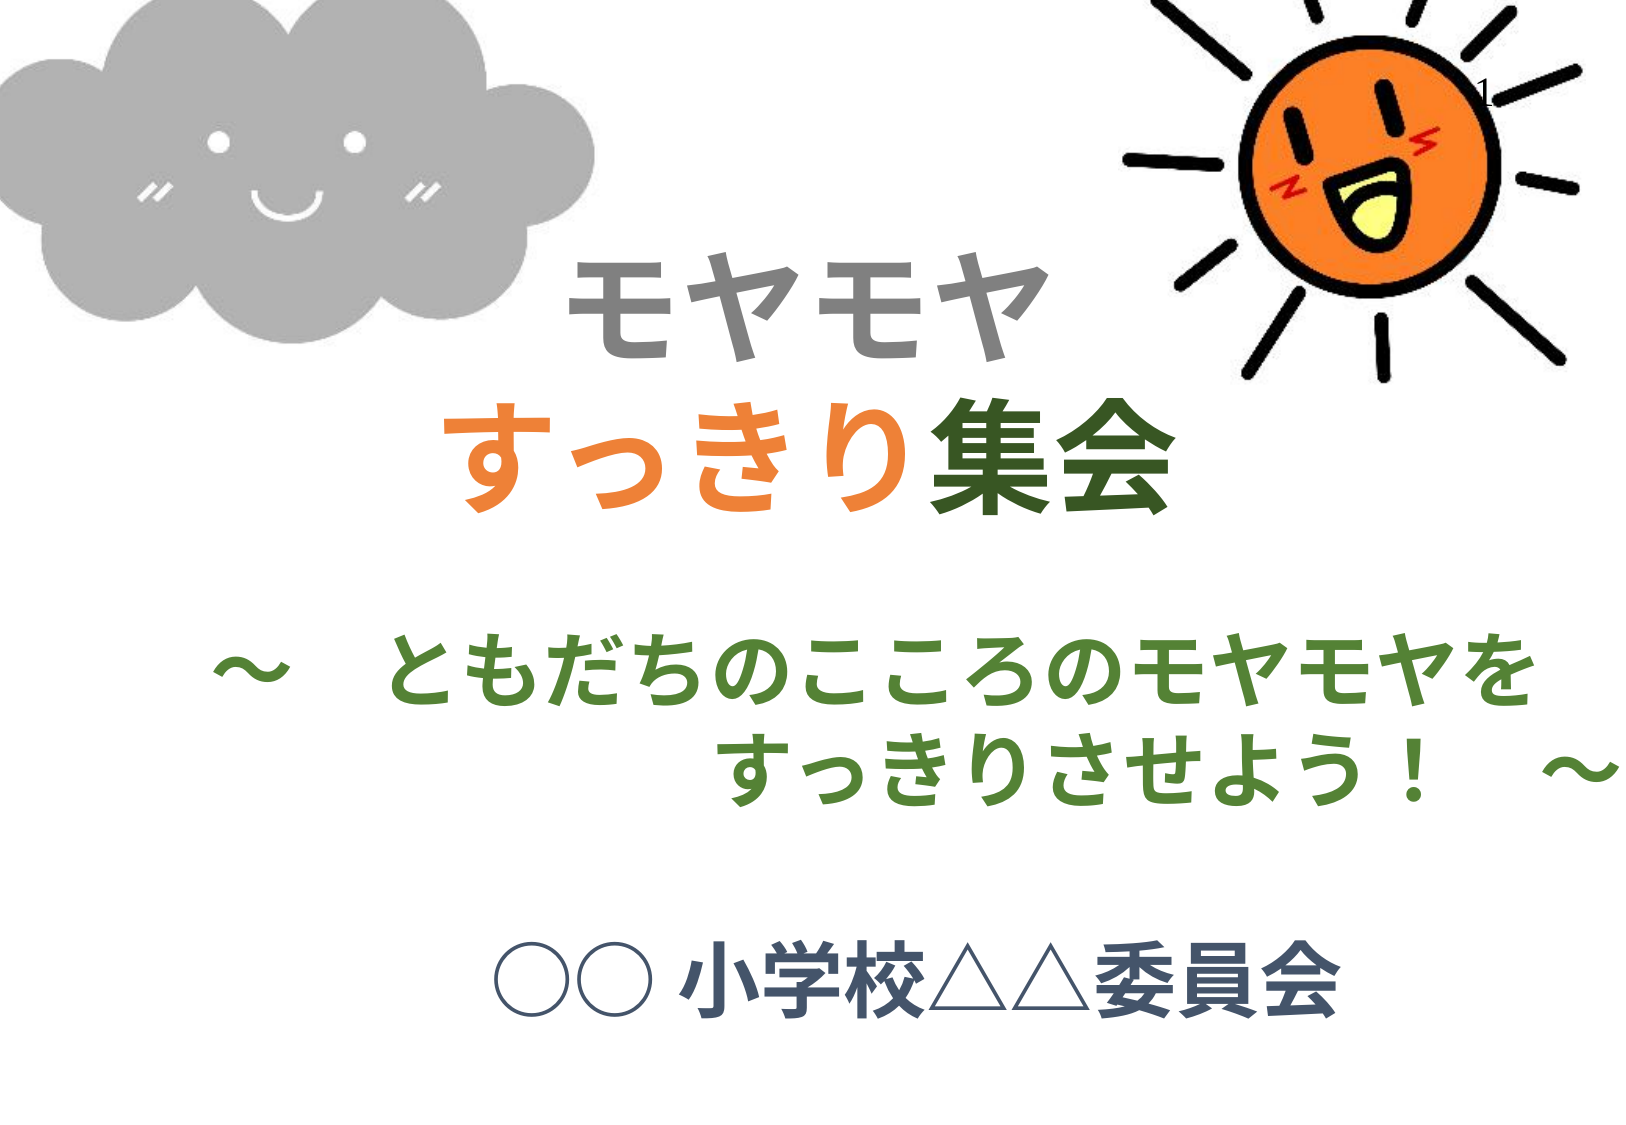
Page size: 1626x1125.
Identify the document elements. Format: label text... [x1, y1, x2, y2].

text_box ～ ともだちのこころのモヤモヤを すっきりさせよう！ ～ ○○小学校△△委員会 [196, 611, 1449, 858]
text_box モヤモヤ すっきり集会 [156, 221, 1457, 537]
picture [1118, 0, 1586, 388]
picture [0, 0, 601, 350]
